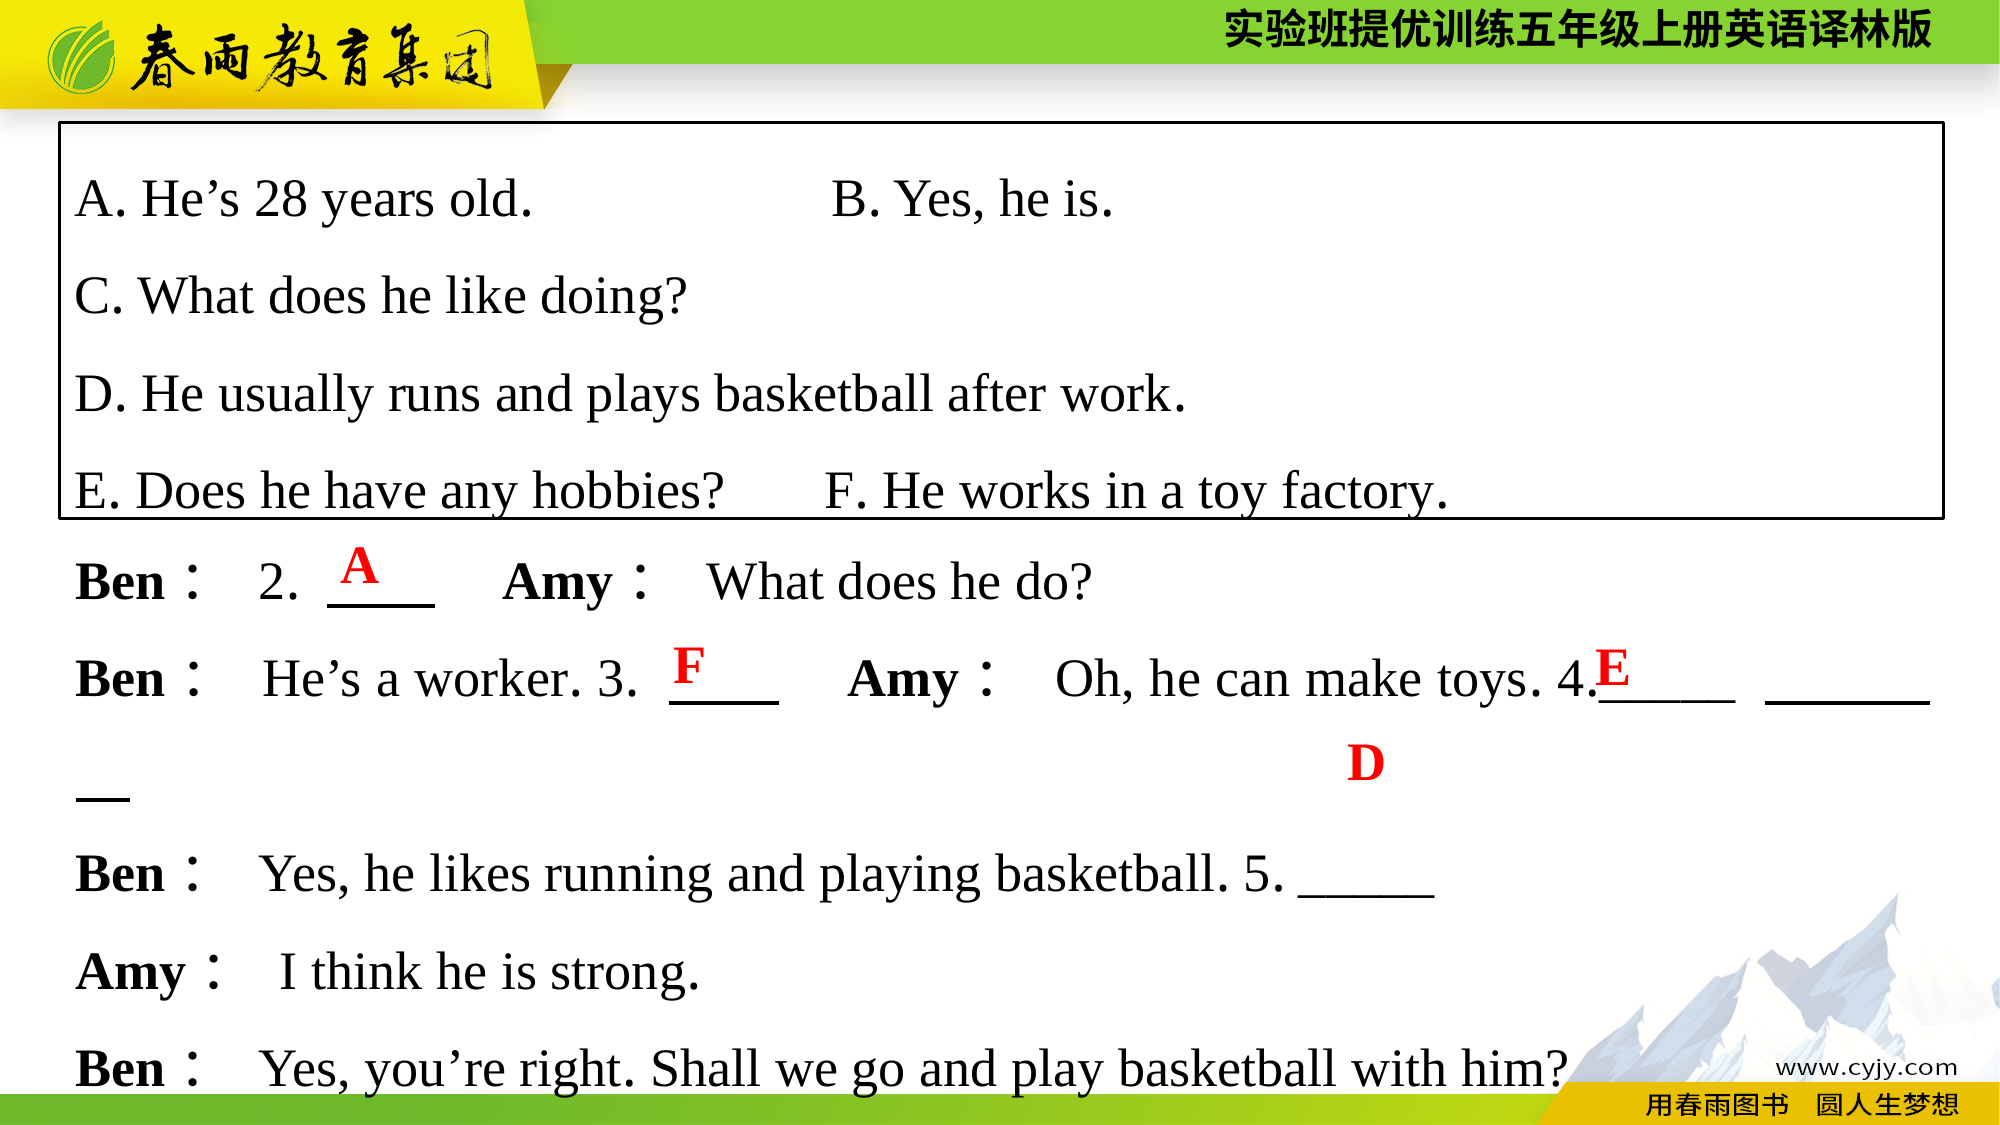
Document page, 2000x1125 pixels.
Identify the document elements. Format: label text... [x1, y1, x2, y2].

list A. He’s 28 years old. B. Yes, he is. C. What does he like doing? D. He usually runs and plays basketball after work. E. Does he have any hobbies? F. He works in a toy factory. [59, 122, 1944, 519]
text_box D [1332, 718, 1402, 799]
text_box E [1580, 624, 1647, 704]
picture [0, 0, 2000, 1125]
text_box Ben： 2. Amy： What does he do? Ben： He’s a worker. 3. Amy： Oh, he can make toys. 4._____ Ben： Yes, he likes running and playing basketball. 5. _____ Amy： I think he is strong. Ben： Yes, you’re right. Shall we go and play basketball with him? Amy： Good idea！ Let’s go now！ [60, 505, 1945, 1125]
text_box A [325, 521, 395, 602]
text_box F [658, 621, 722, 702]
